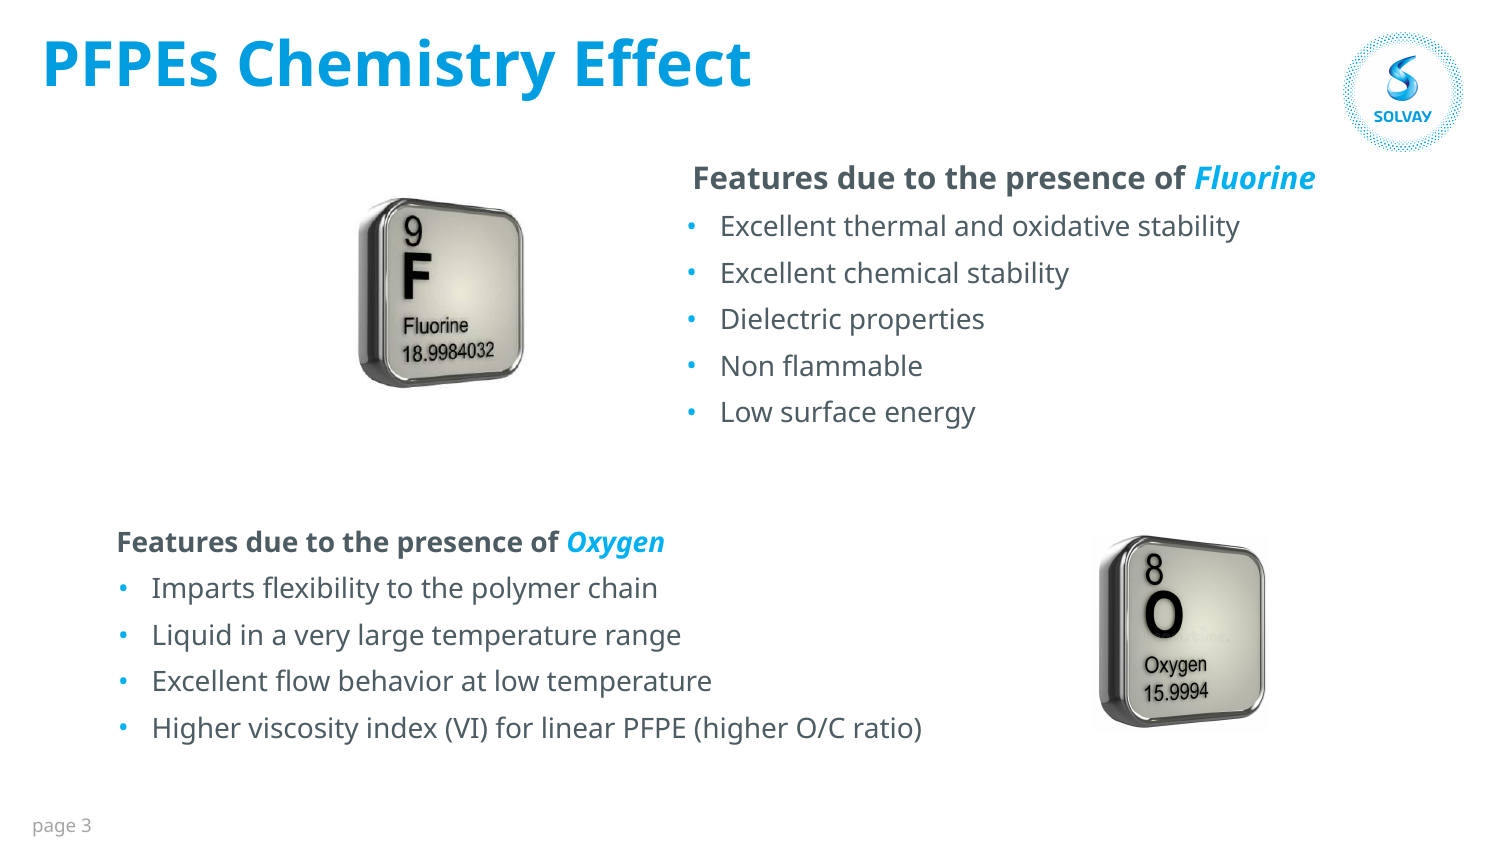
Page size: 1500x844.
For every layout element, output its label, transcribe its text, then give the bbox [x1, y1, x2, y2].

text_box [104, 515, 1269, 750]
slide_number page 3 [32, 813, 151, 844]
picture [1343, 32, 1463, 152]
title PFPEs Chemistry Effect [41, 32, 1105, 175]
picture [324, 177, 560, 412]
text_box Features due to the presence of Fluorine Excellent thermal and oxidative stability Excellent chemical stability Dielectric properties Non flammable Low surface energy [673, 149, 1440, 440]
